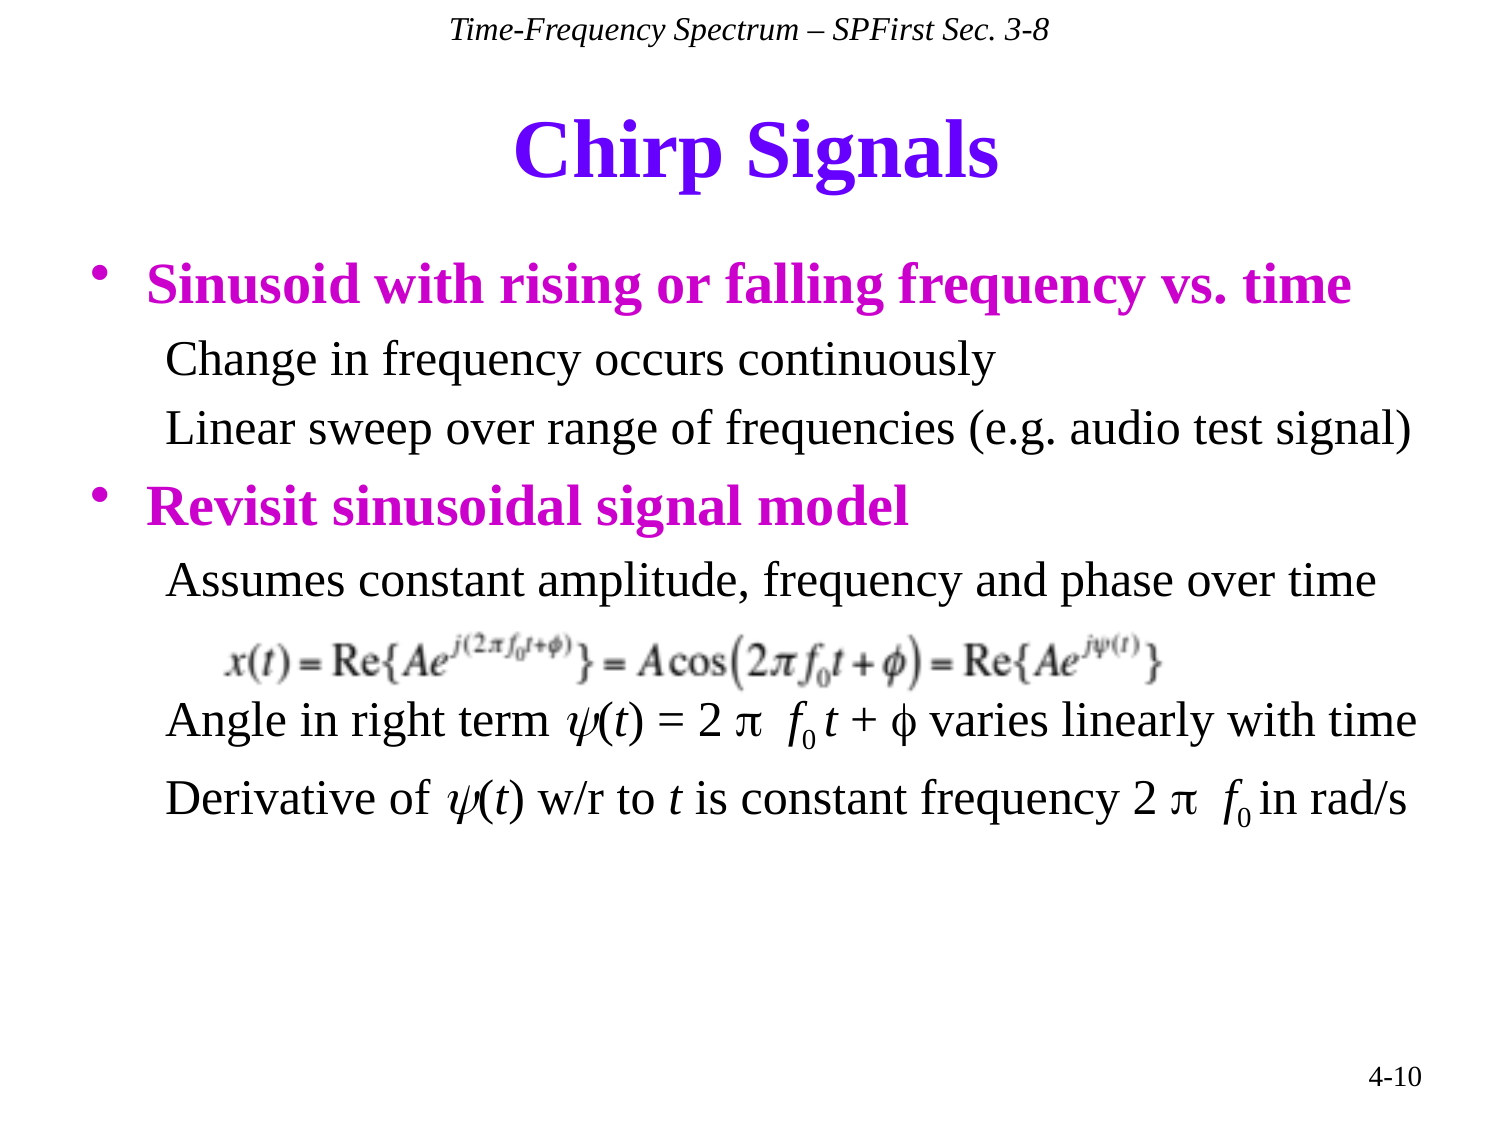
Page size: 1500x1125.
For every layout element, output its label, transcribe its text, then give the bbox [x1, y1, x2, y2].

text_box Time-Frequency Spectrum – SPFirst Sec. 3-8 [0, 0, 1500, 55]
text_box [218, 624, 1170, 698]
title Chirp Signals [75, 55, 1438, 237]
slide_number 4-10 [1124, 1049, 1438, 1125]
list Sinusoid with rising or falling frequency vs. time Change in frequency occurs continuously Linear sweep over range of frequencies (e.g. audio test signal) Revisit sinusoidal signal model Assumes constant amplitude, frequency and phase over time Angle in right term y(t) = 2 p f0 t + f varies linearly with time Derivative of y(t) w/r to t is constant frequency 2 p f0 in rad/s [75, 237, 1438, 1025]
